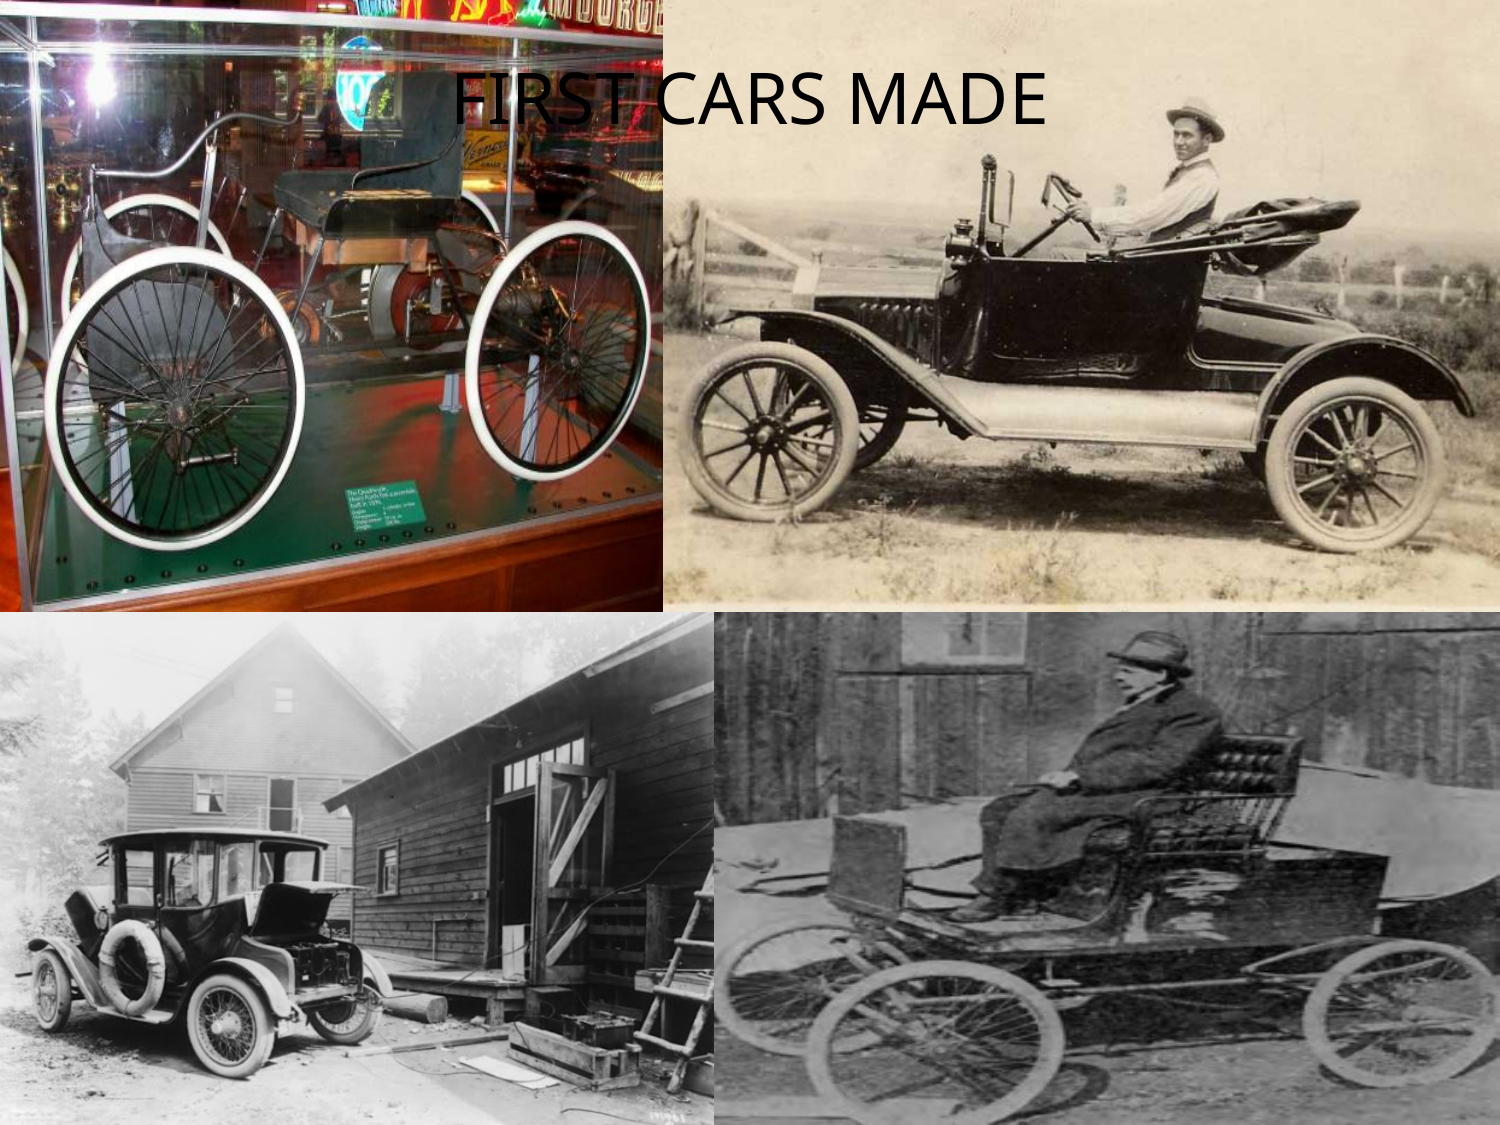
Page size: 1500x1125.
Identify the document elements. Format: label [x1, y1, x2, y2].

picture [0, 0, 1500, 1125]
list [0, 0, 663, 610]
